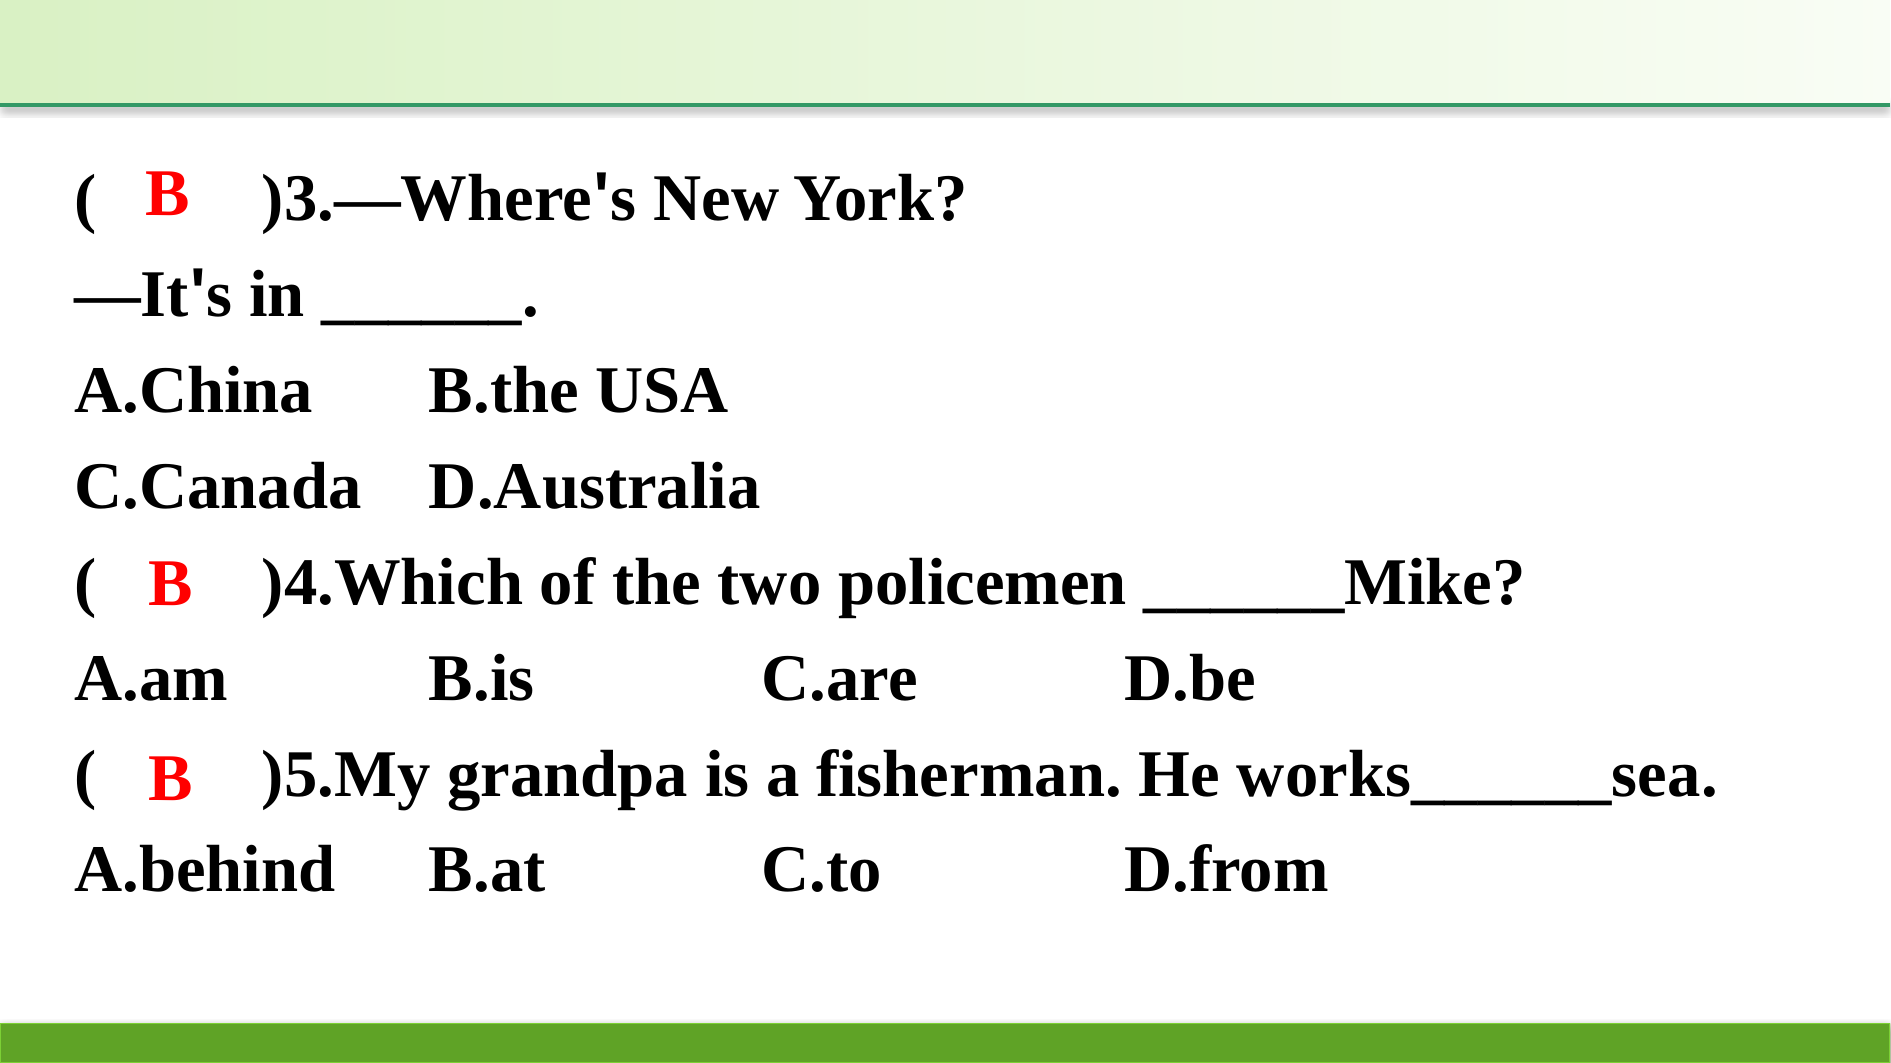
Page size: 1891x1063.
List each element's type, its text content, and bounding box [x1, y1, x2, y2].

text_box B [134, 726, 209, 822]
text_box ( )3.—Where's New York? —It's in ______. A.China B.the USA C.Canada D.Australia ( )4.Which of the two policemen ______Mike? A.am B.is C.are D.be ( )5.My grandpa is a fisherman. He works______sea. A.behind B.at C.to D.from [59, 130, 1833, 913]
text_box B [130, 141, 205, 237]
text_box B [134, 531, 209, 627]
